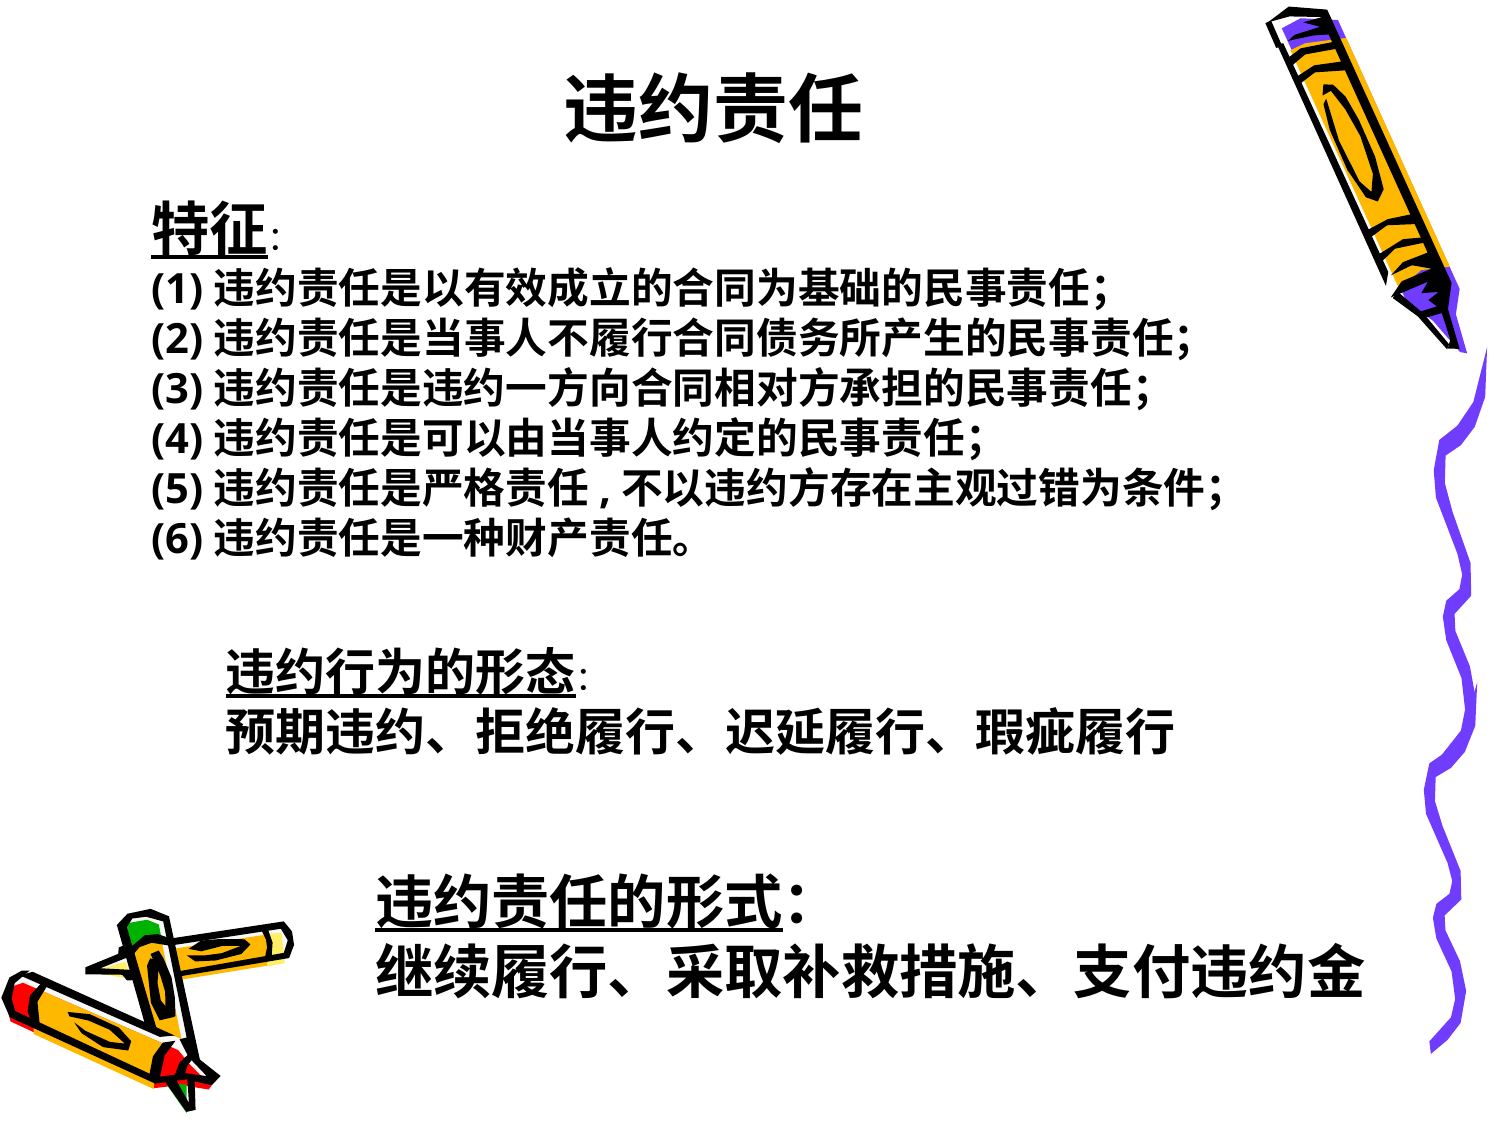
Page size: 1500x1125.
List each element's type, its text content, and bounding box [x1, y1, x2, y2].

text_box 特征： (1)违约责任是以有效成立的合同为基础的民事责任； (2)违约责任是当事人不履行合同债务所产生的民事责任； (3)违约责任是违约一方向合同相对方承担的民事责任； (4)违约责任是可以由当事人约定的民事责任； (5)违约责任是严格责任,不以违约方存在主观过错为条件； (6)违约责任是一种财产责任。 [136, 184, 1364, 570]
text_box 违约行为的形态： 预期违约、拒绝履行、迟延履行、瑕疵履行 [210, 633, 1242, 768]
text_box 违约责任 [549, 54, 1089, 160]
text_box 违约责任的形式： 继续履行、采取补救措施、支付违约金 [360, 857, 1439, 1013]
